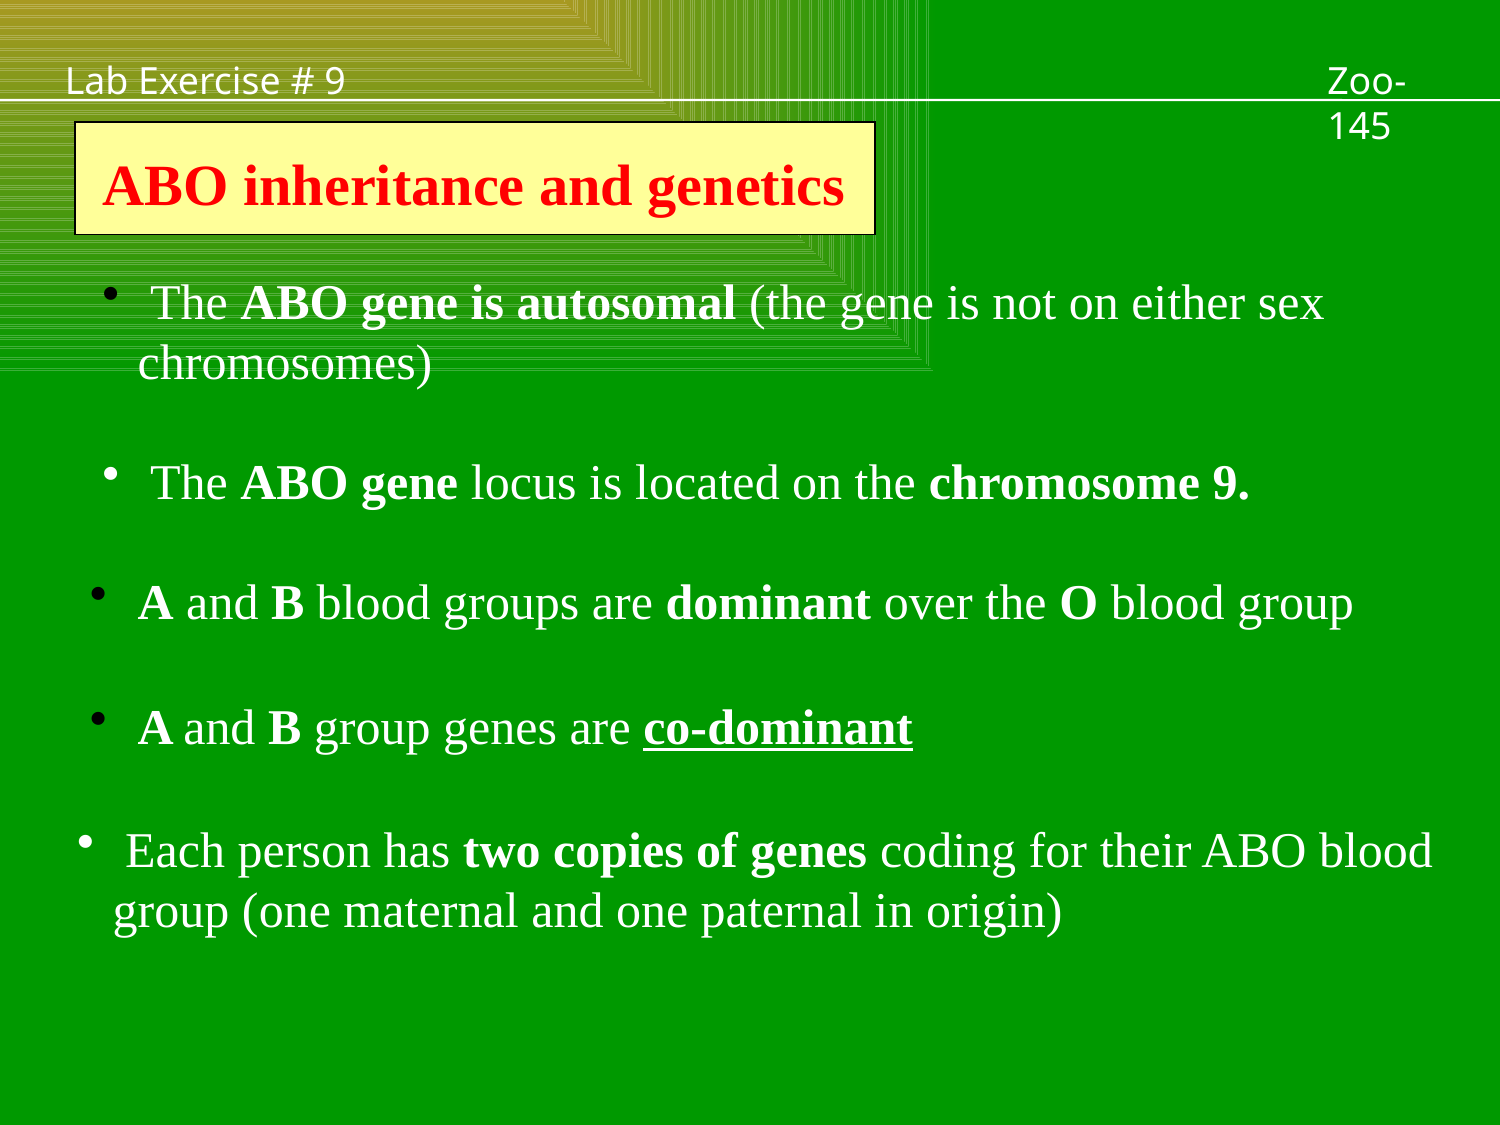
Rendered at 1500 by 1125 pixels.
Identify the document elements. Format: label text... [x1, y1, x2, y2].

text_box [75, 121, 875, 235]
text_box Each person has two copies of genes coding for their ABO blood group (one maternal and one paternal in origin) [62, 810, 1500, 1125]
text_box A and B group genes are co-dominant [74, 687, 1500, 823]
text_box A and B blood groups are dominant over the O blood group [74, 562, 1500, 687]
text_box ABO inheritance and genetics [87, 139, 861, 225]
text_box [0, 49, 1500, 111]
text_box The ABO gene is autosomal (the gene is not on either sex chromosomes) The ABO gene locus is located on the chromosome 9. [87, 262, 1450, 562]
